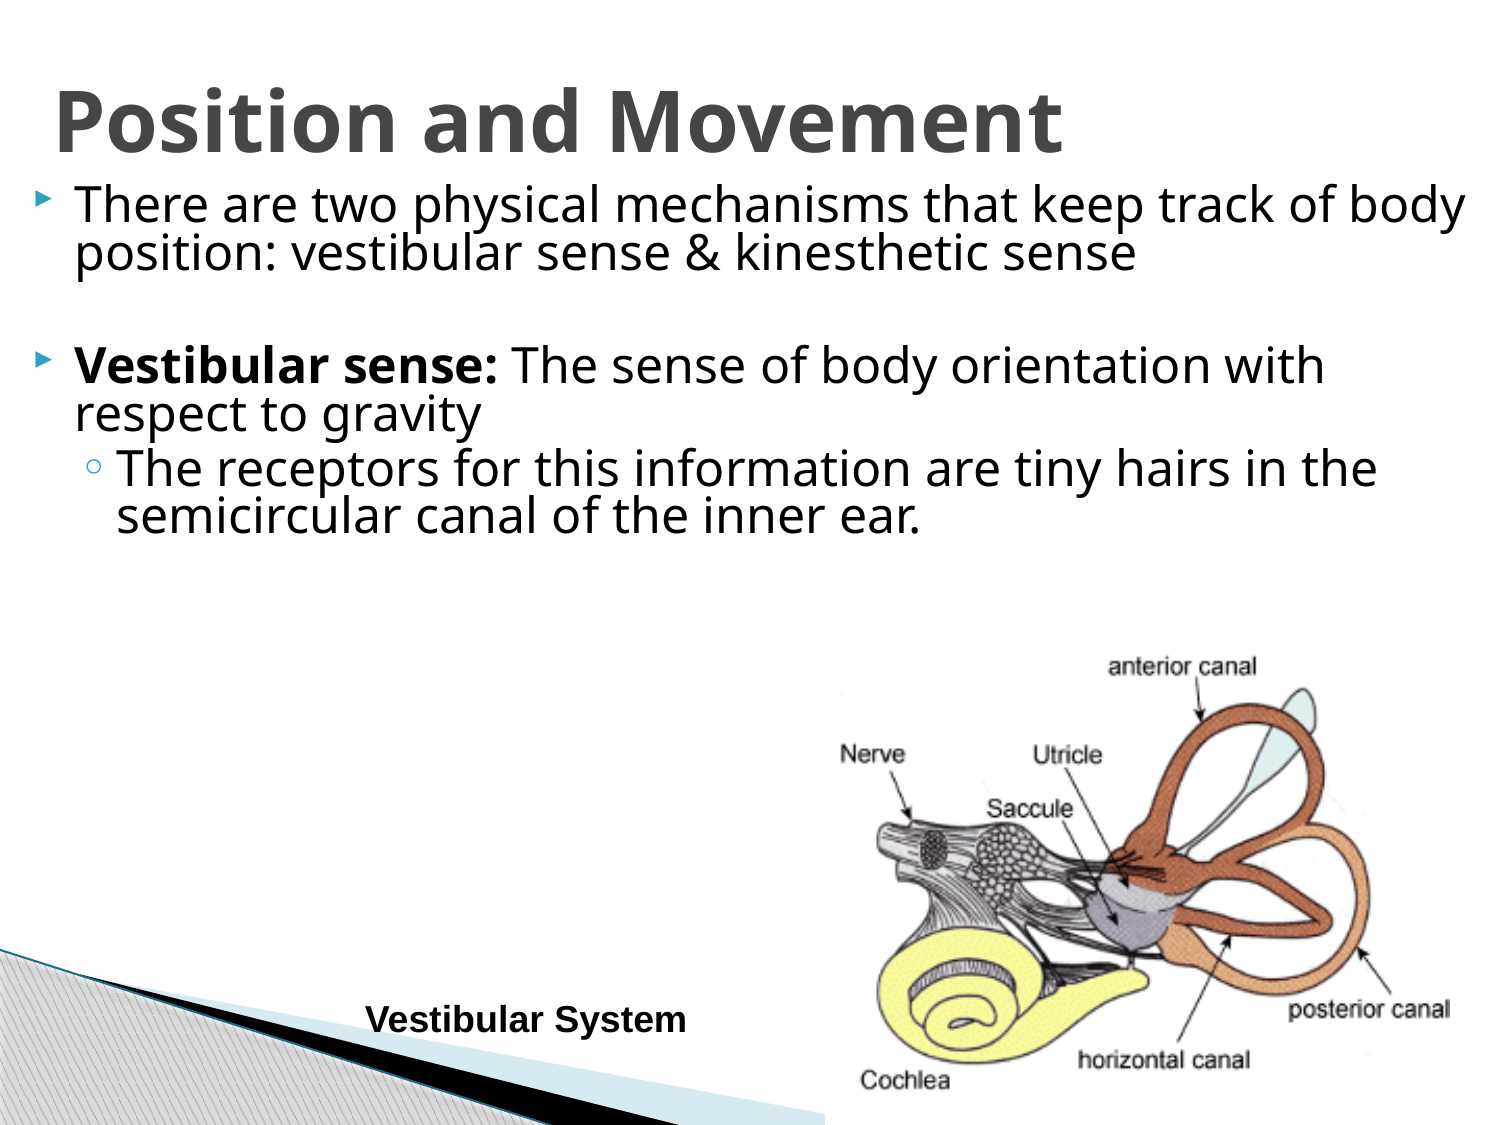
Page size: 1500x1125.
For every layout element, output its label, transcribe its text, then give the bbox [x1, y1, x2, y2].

list There are two physical mechanisms that keep track of body position: vestibular sense & kinesthetic sense Vestibular sense: The sense of body orientation with respect to gravity The receptors for this information are tiny hairs in the semicircular canal of the inner ear. [0, 177, 1500, 887]
text_box Vestibular System [349, 987, 725, 1048]
title Position and Movement [37, 30, 1388, 206]
picture [824, 647, 1451, 1125]
